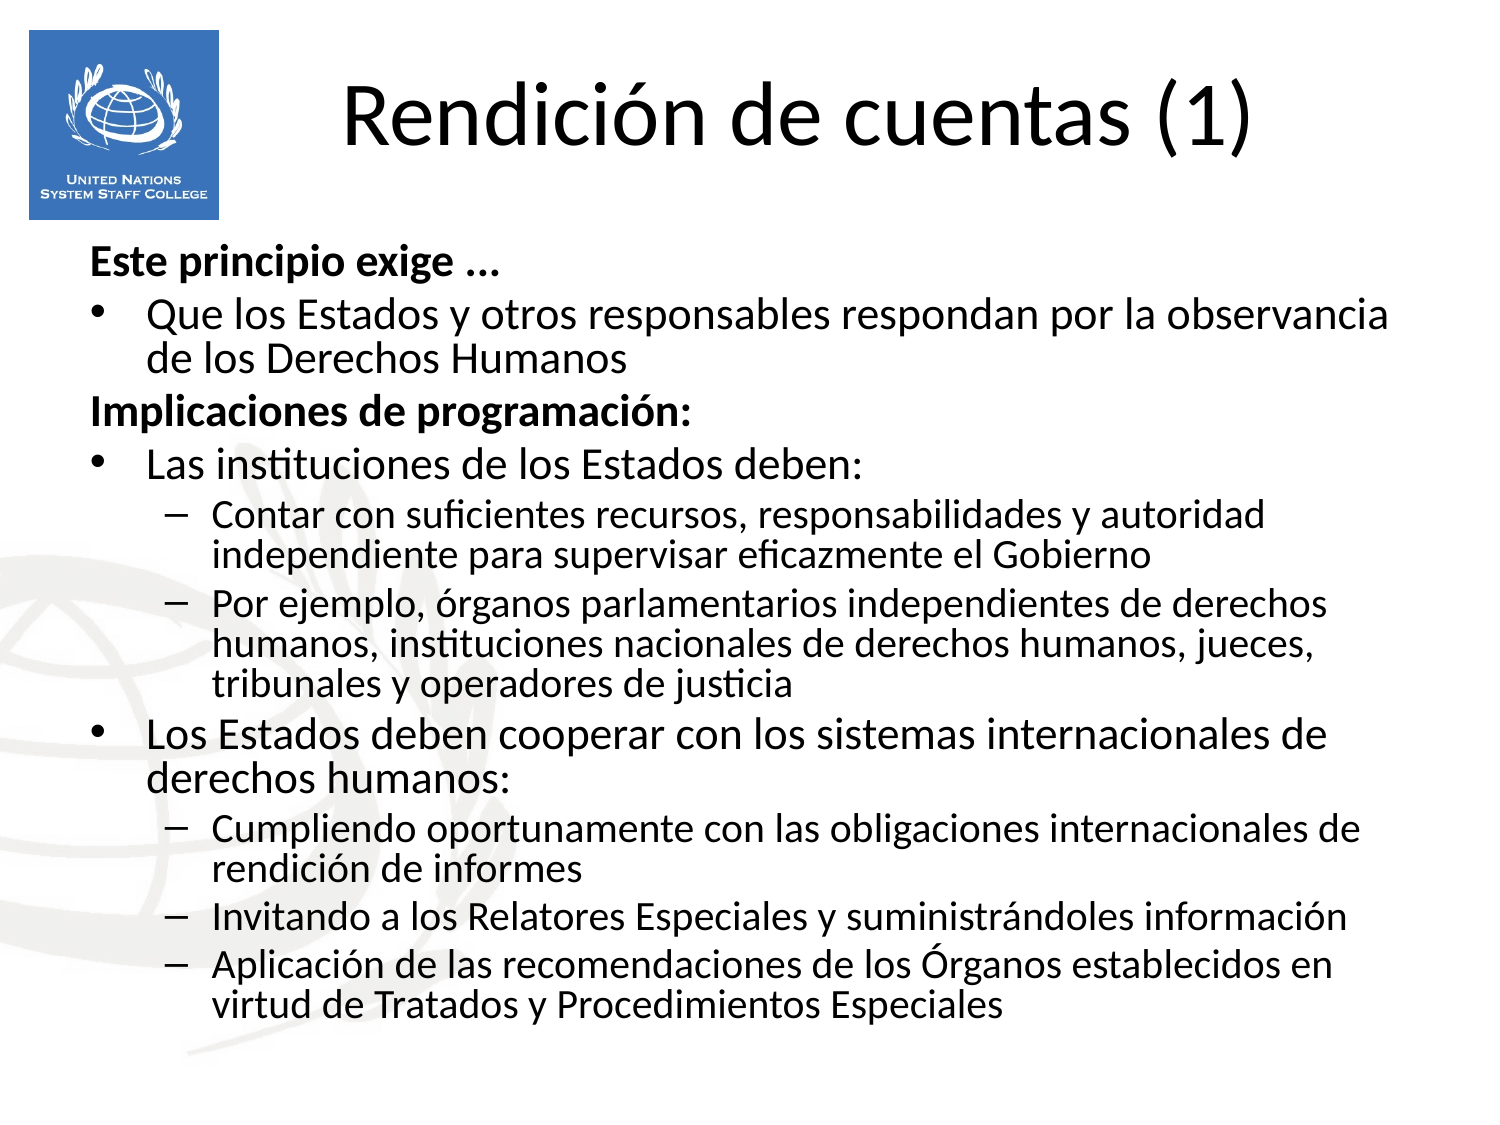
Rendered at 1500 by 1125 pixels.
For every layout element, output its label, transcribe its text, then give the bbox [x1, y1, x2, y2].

picture [29, 30, 219, 220]
text_box Rendición de cuentas (1) [123, 46, 1474, 234]
text_box Este principio exige ... Que los Estados y otros responsables respondan por la observancia de los Derechos Humanos Implicaciones de programación: Las instituciones de los Estados deben: Contar con suficientes recursos, responsabilidades y autoridad independiente para supervisar eficazmente el Gobierno Por ejemplo, órganos parlamentarios independientes de derechos humanos, instituciones nacionales de derechos humanos, jueces, tribunales y operadores de justicia Los Estados deben cooperar con los sistemas internacionales de derechos humanos: Cumpliendo oportunamente con las obligaciones internacionales de rendición de informes Invitando a los Relatores Especiales y suministrándoles información Aplicación de las recomendaciones de los Órganos establecidos en virtud de Tratados y Procedimientos Especiales [74, 234, 1425, 1054]
